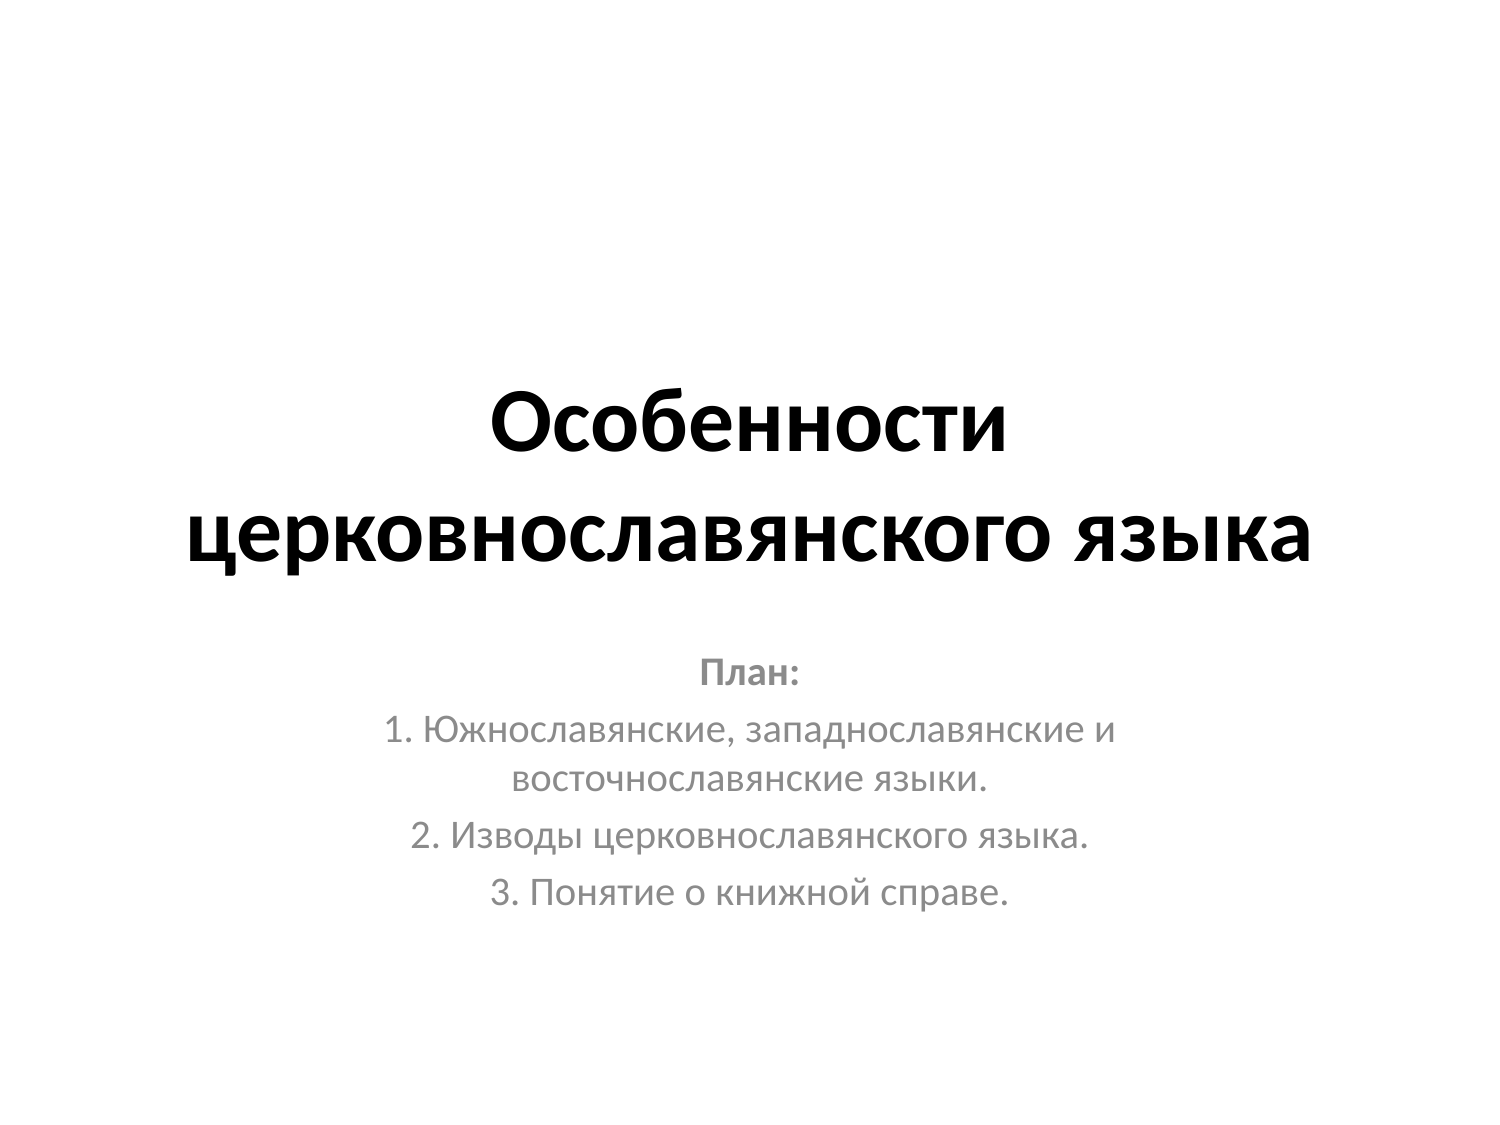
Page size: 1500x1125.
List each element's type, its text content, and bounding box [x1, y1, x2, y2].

title Особенности церковнославянского языка [112, 349, 1388, 591]
subtitle План: 1. Южнославянские, западнославянские и восточнославянские языки. 2. Изводы церковнославянского языка. 3. Понятие о книжной справе. [225, 637, 1275, 925]
